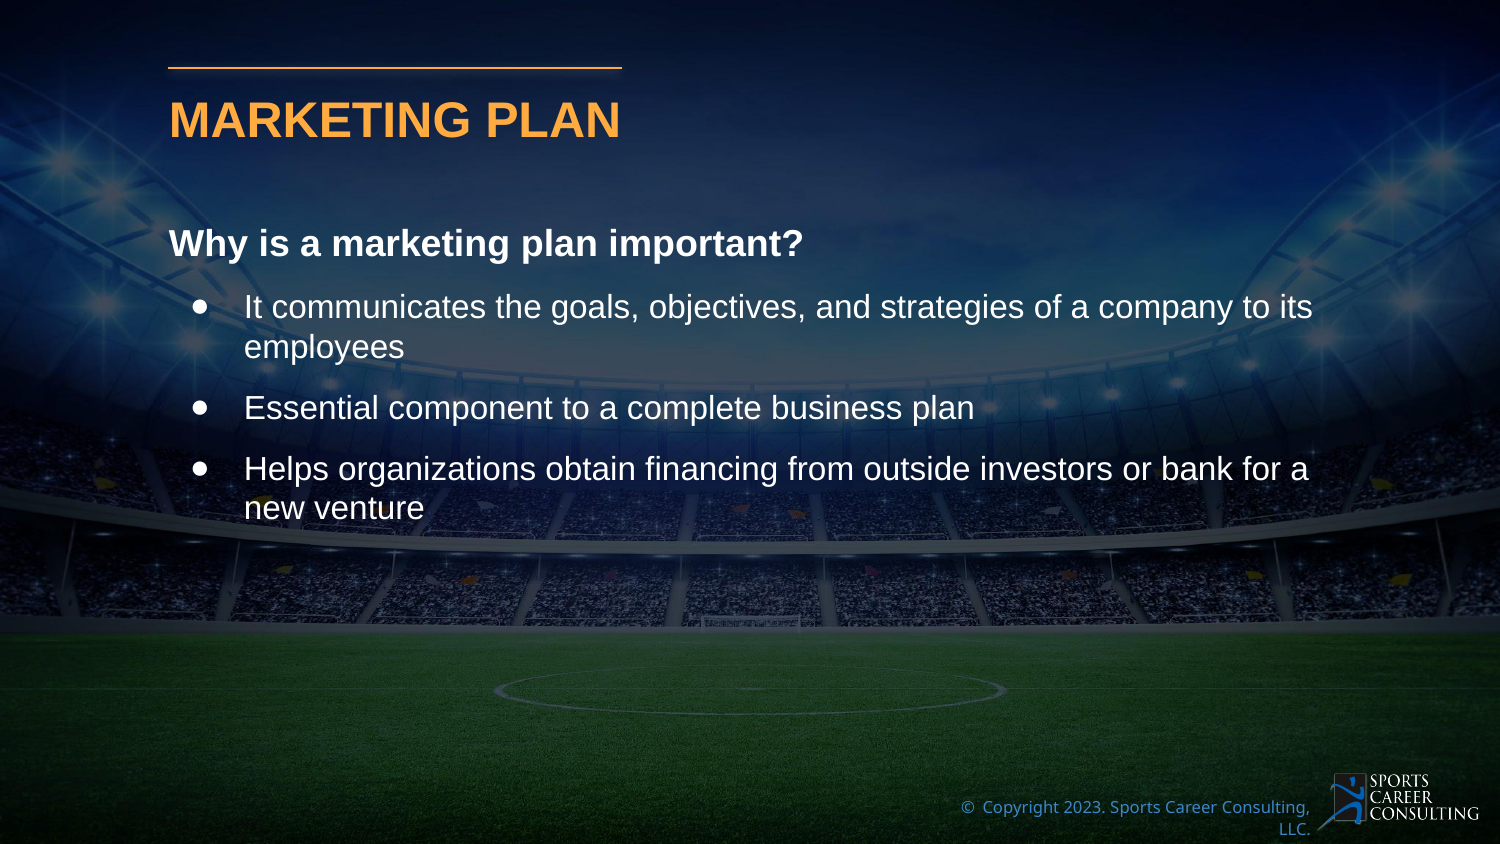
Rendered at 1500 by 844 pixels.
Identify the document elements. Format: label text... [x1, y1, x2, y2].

title MARKETING PLAN [153, 72, 1095, 204]
list Why is a marketing plan important? It communicates the goals, objectives, and strategies of a company to its employees Essential component to a complete business plan Helps organizations obtain financing from outside investors or bank for a new venture [153, 204, 1331, 703]
picture [0, 0, 1500, 844]
text_box © Copyright 2023. Sports Career Consulting, LLC. [914, 769, 1326, 844]
